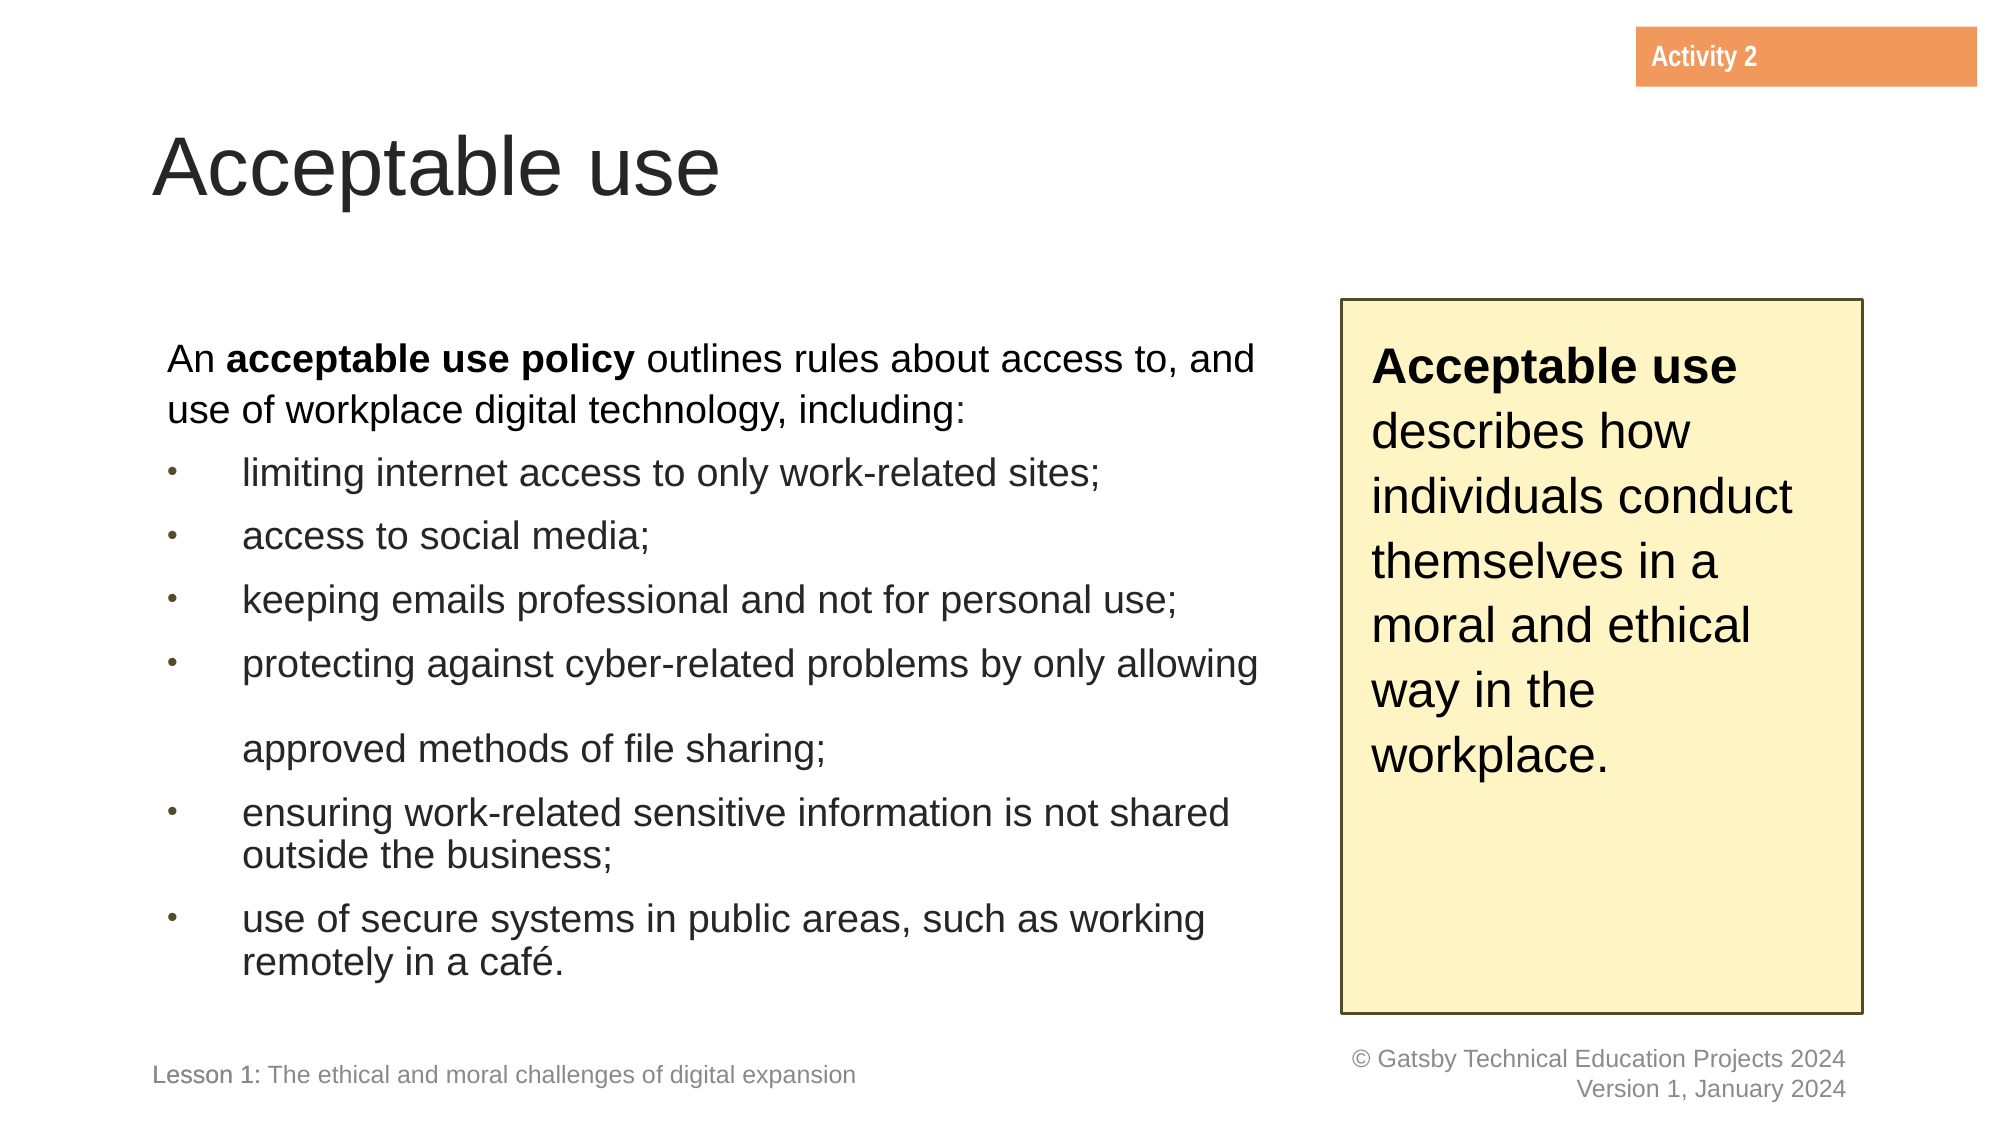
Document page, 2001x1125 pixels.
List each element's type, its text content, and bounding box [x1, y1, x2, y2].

list Activity 2 [1636, 26, 1978, 87]
title Acceptable use [137, 59, 1863, 278]
list An acceptable use policy outlines rules about access to, and use of workplace digital technology, including: limiting internet access to only work-related sites; access to social media; keeping emails professional and not for personal use; protecting against cyber-related problems by only allowing approved methods of file sharing; ensuring work-related sensitive information is not shared outside the business; use of secure systems in public areas, such as working remotely in a café. [137, 299, 1300, 1014]
text_box Lesson 1: The ethical and moral challenges of digital expansion [137, 1042, 906, 1103]
list Acceptable use describes how individuals conduct themselves in a moral and ethical way in the workplace. [1340, 298, 1864, 1015]
